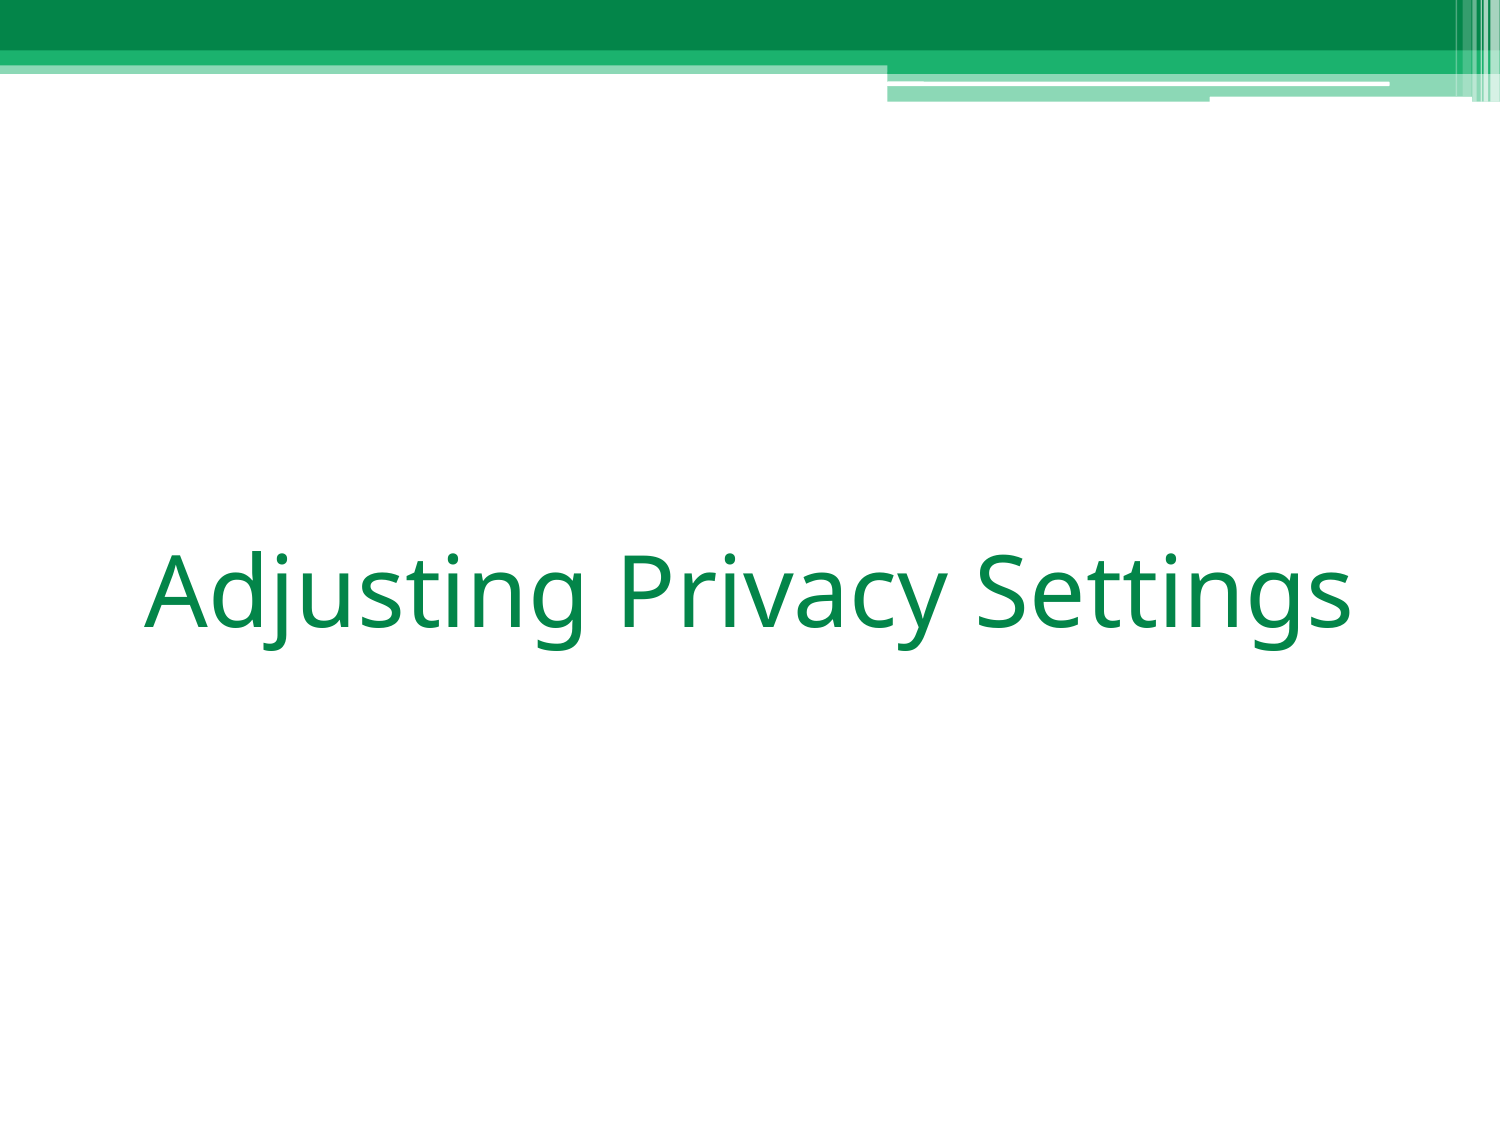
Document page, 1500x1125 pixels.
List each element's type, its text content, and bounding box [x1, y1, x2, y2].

title Adjusting Privacy Settings [37, 500, 1463, 676]
